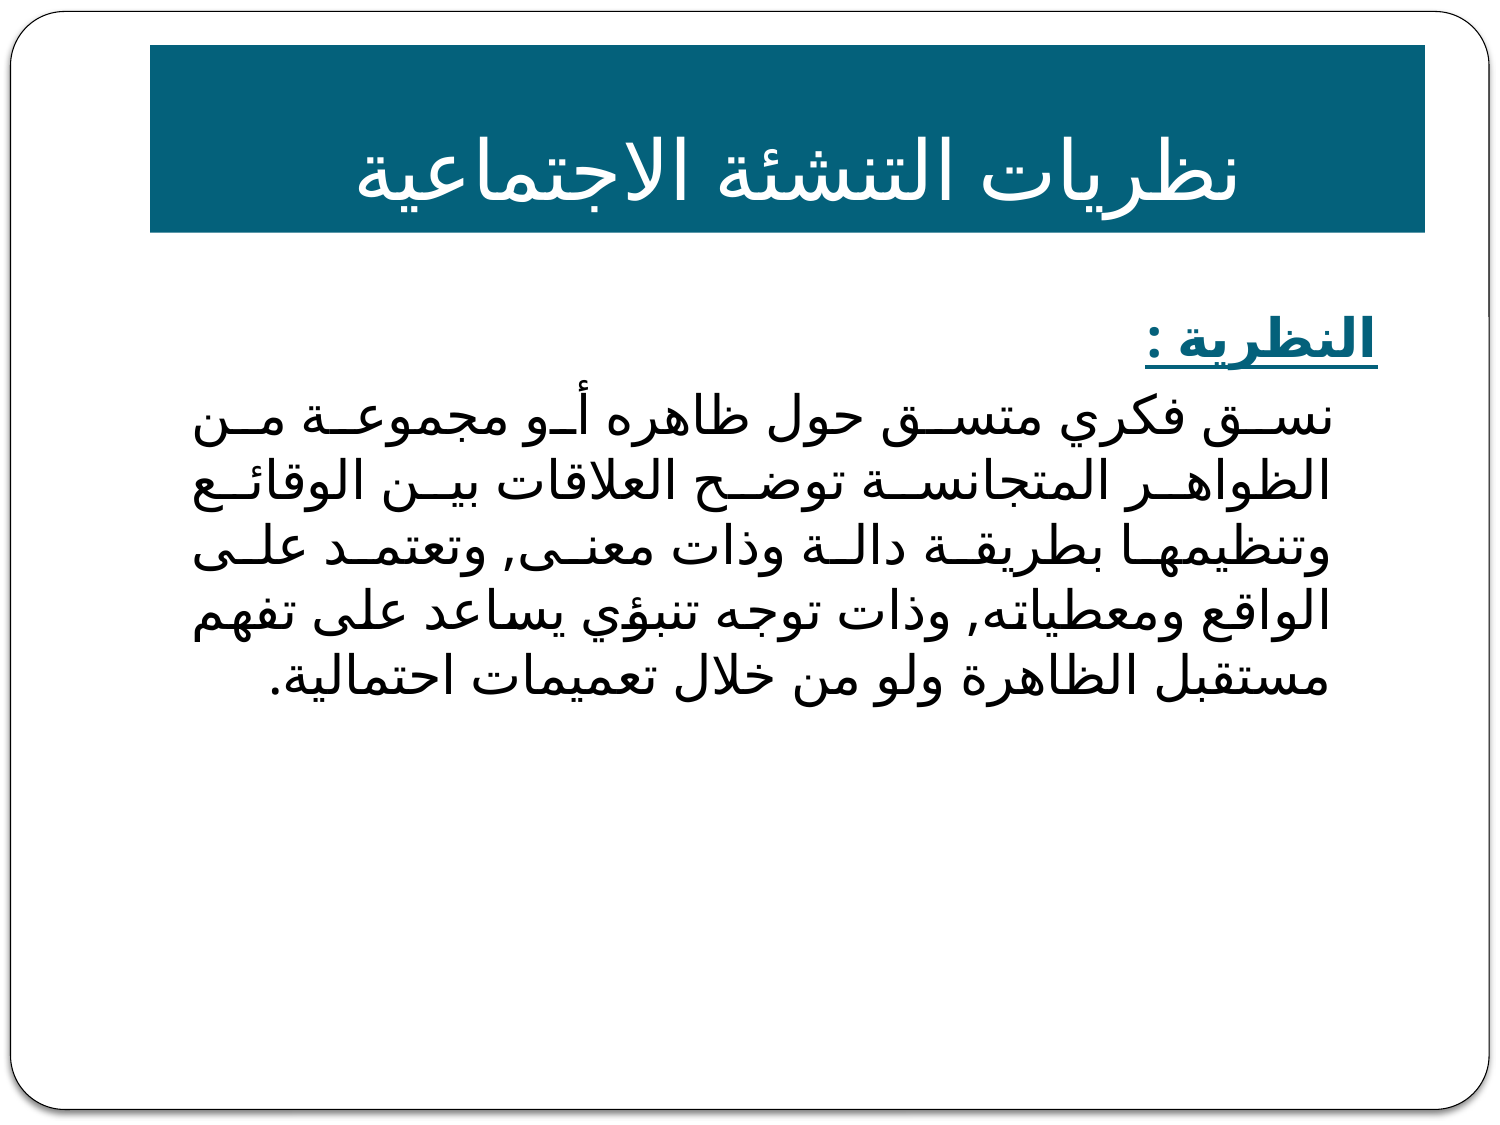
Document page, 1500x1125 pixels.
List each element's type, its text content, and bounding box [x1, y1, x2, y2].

list النظرية : نسق فكري متسق حول ظاهره أو مجموعة من الظواهر المتجانسة توضح العلاقات بين الوقائع وتنظيمها بطريقة دالة وذات معنى, وتعتمد على الواقع ومعطياته, وذات توجه تنبؤي يساعد على تفهم مستقبل الظاهرة ولو من خلال تعميمات احتمالية. [176, 296, 1393, 911]
title نظريات التنشئة الاجتماعية [150, 45, 1425, 233]
